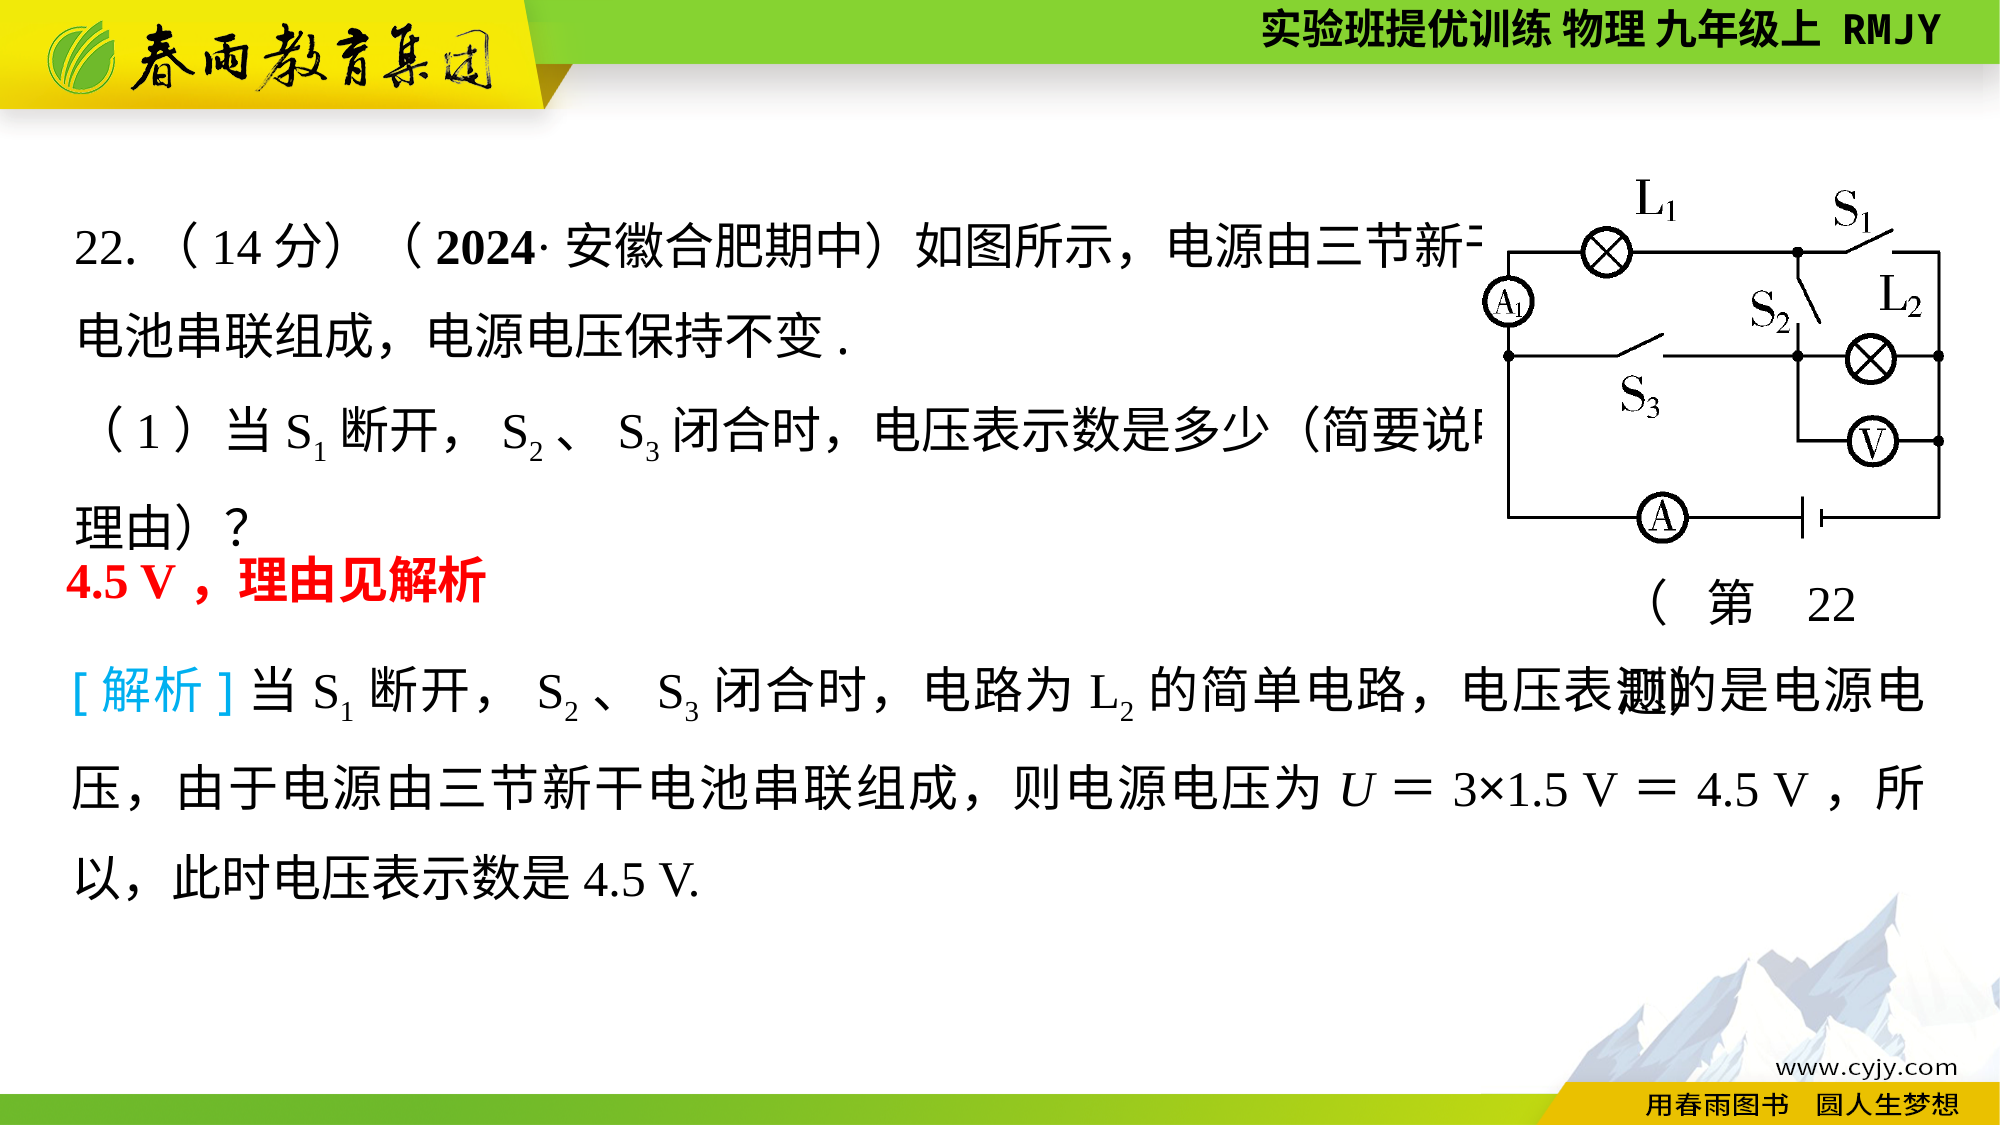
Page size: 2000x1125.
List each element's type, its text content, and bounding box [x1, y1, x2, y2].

list 22.（14分）（2024·安徽合肥期中）如图所示，电源由三节新干 电池串联组成，电源电压保持不变. （1）当S1断开，S2、S3闭合时，电压表示数是多少（简要说明 理由）？ [59, 176, 1477, 544]
text_box （第22题） [1603, 552, 1884, 616]
text_box 4.5 V，理由见解析 [51, 541, 503, 616]
text_box [解析]当S1断开，S2、S3闭合时，电路为L2的简单电路，电压表测的是电源电压，由于电源由三节新干电池串联组成，则电源电压为U＝3×1.5 V＝4.5 V，所以，此时电压表示数是4.5 V. [56, 616, 1941, 915]
picture [0, 0, 2000, 1125]
